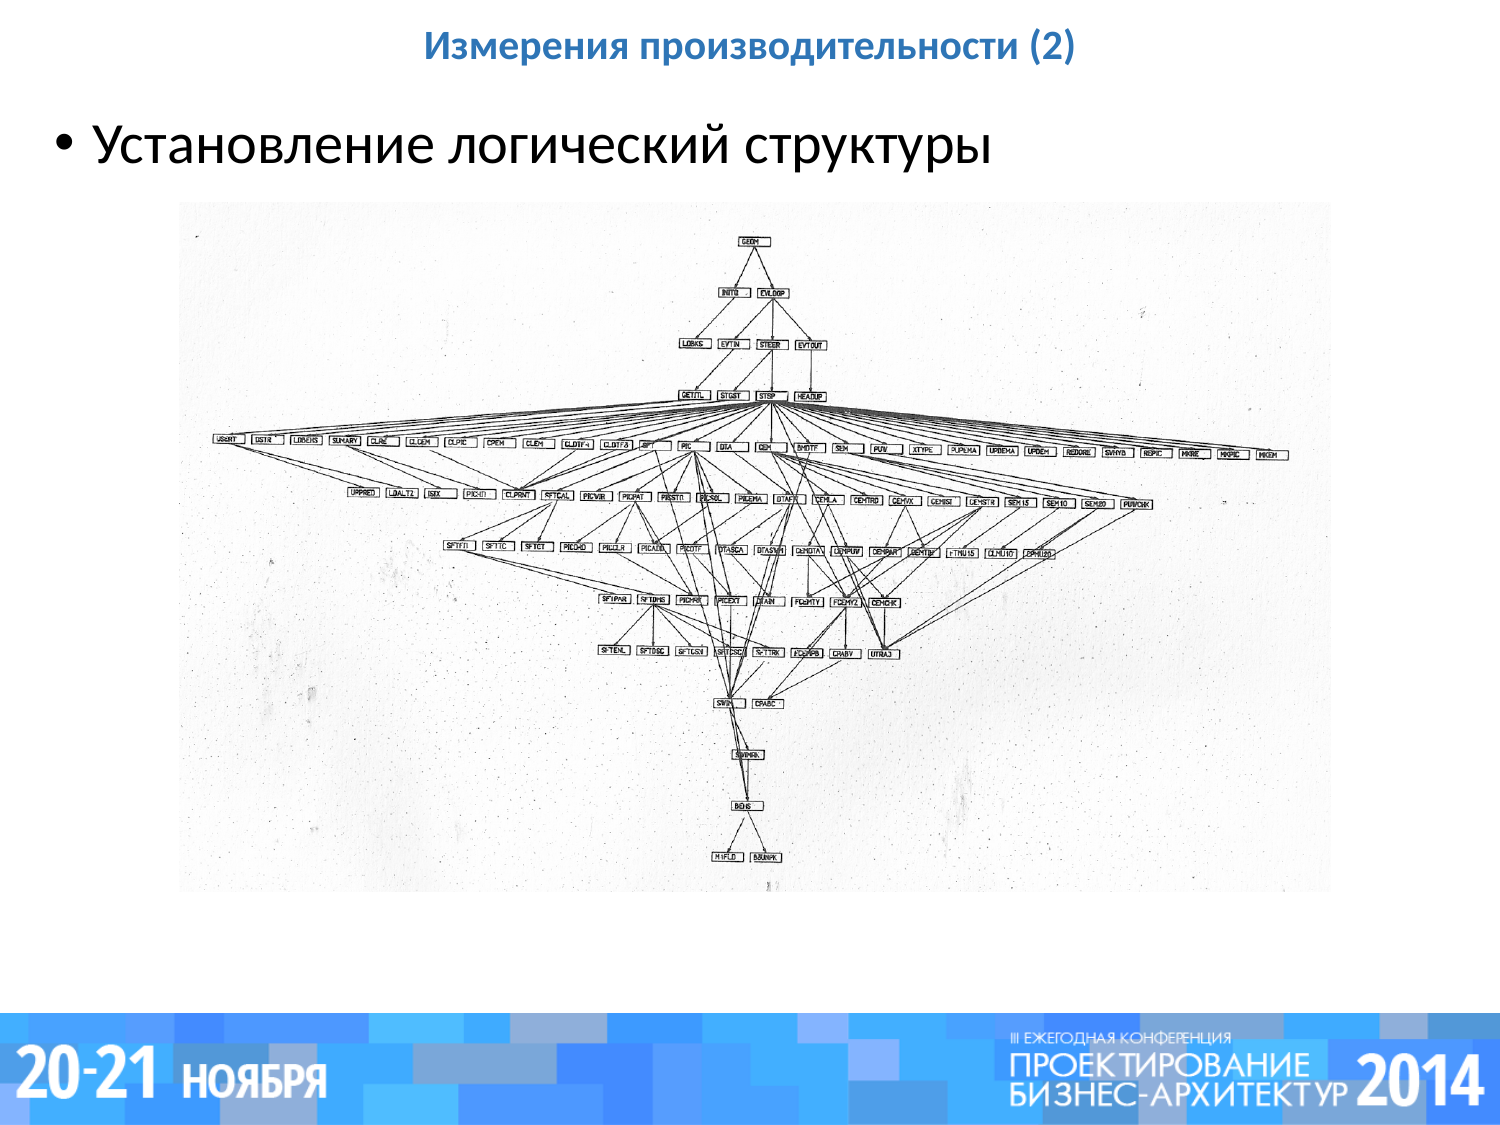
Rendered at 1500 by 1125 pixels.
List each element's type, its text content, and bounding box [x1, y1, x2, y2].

list Установление логический структуры [39, 105, 1465, 1014]
title Измерения производительности (2) [103, 6, 1397, 89]
picture [179, 202, 1331, 892]
picture [0, 1013, 1500, 1125]
